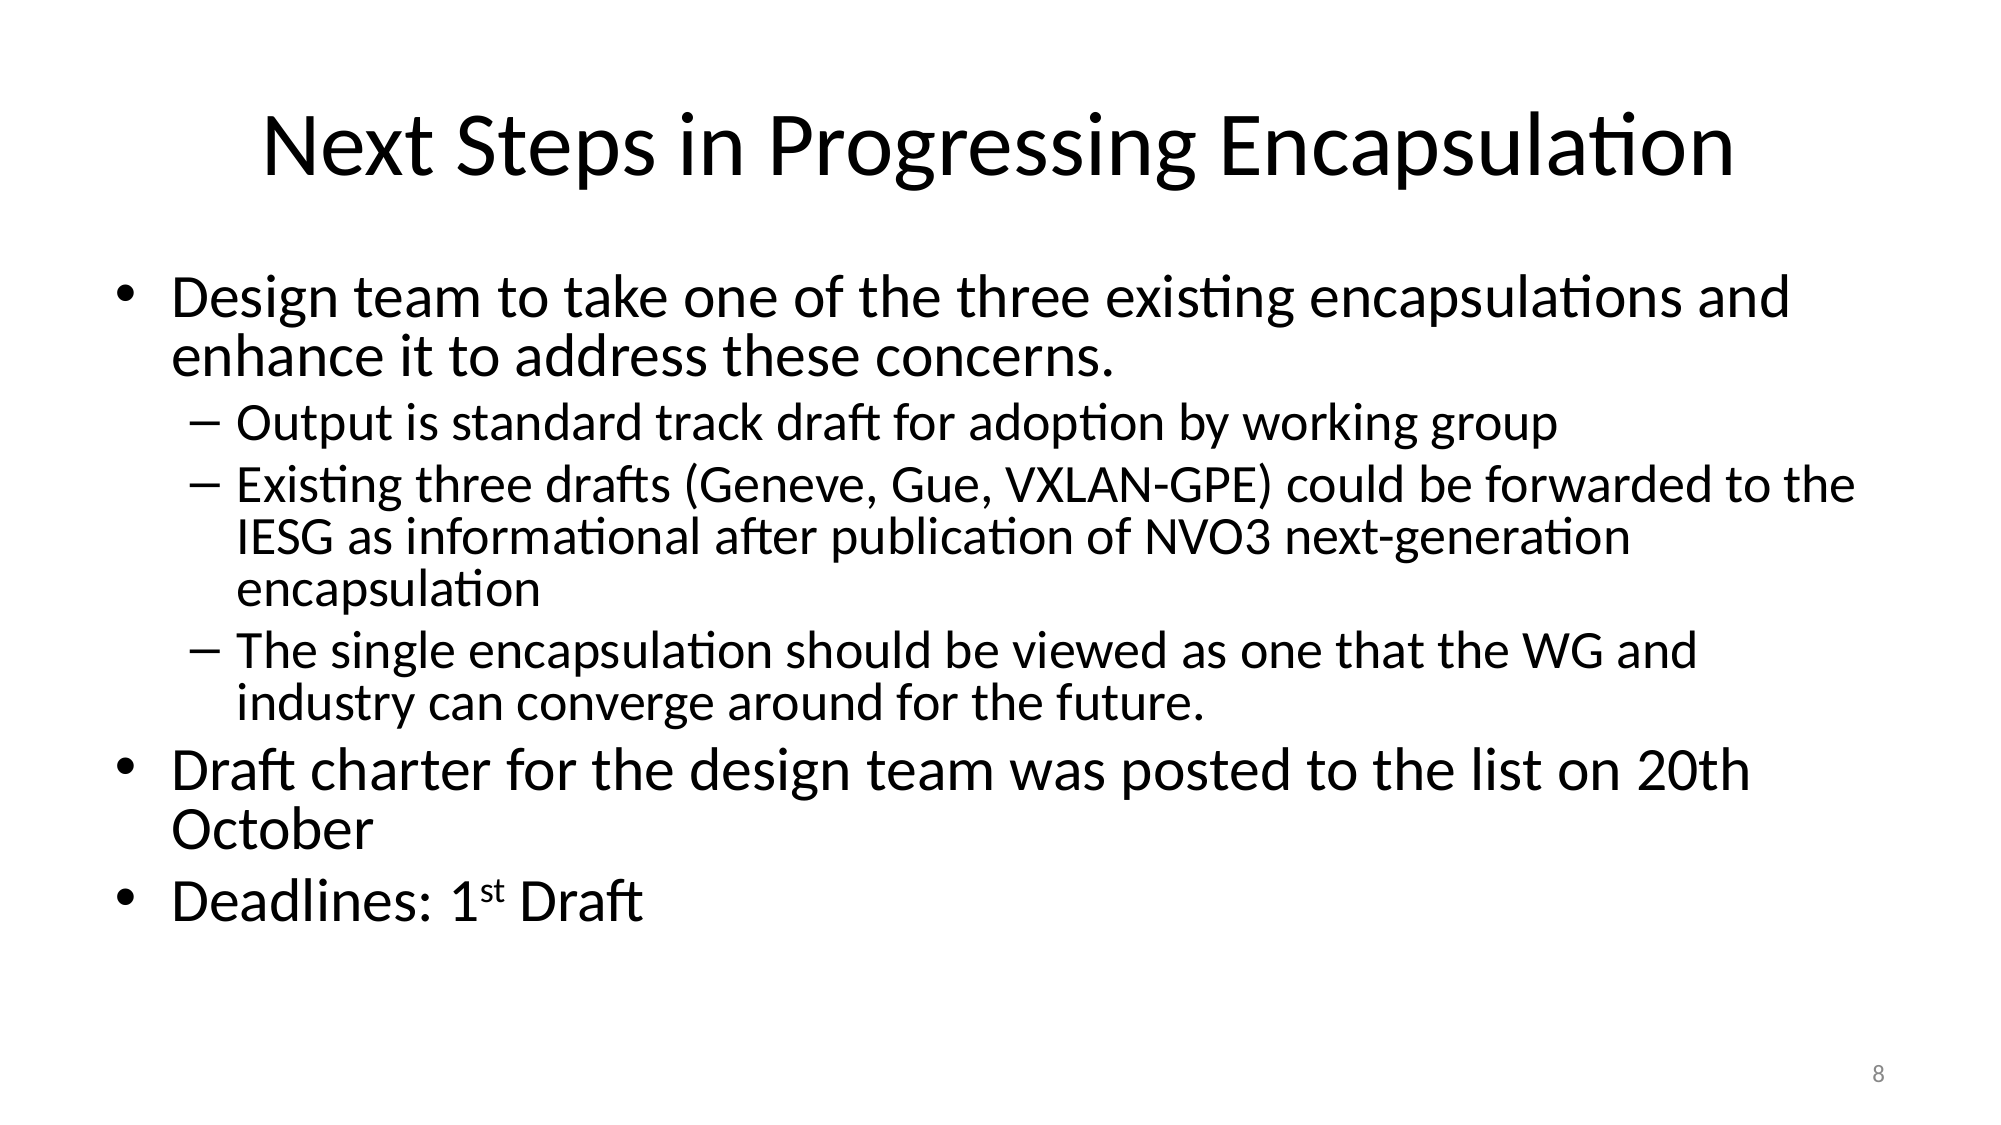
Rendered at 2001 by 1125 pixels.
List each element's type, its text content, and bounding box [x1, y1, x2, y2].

slide_number 8 [1433, 1042, 1900, 1103]
list Design team to take one of the three existing encapsulations and enhance it to address these concerns. Output is standard track draft for adoption by working group Existing three drafts (Geneve, Gue, VXLAN-GPE) could be forwarded to the IESG as informational after publication of NVO3 next-generation encapsulation The single encapsulation should be viewed as one that the WG and industry can converge around for the future. Draft charter for the design team was posted to the list on 20th October Deadlines: 1st Draft [99, 262, 1900, 1005]
title Next Steps in Progressing Encapsulation [99, 45, 1900, 233]
